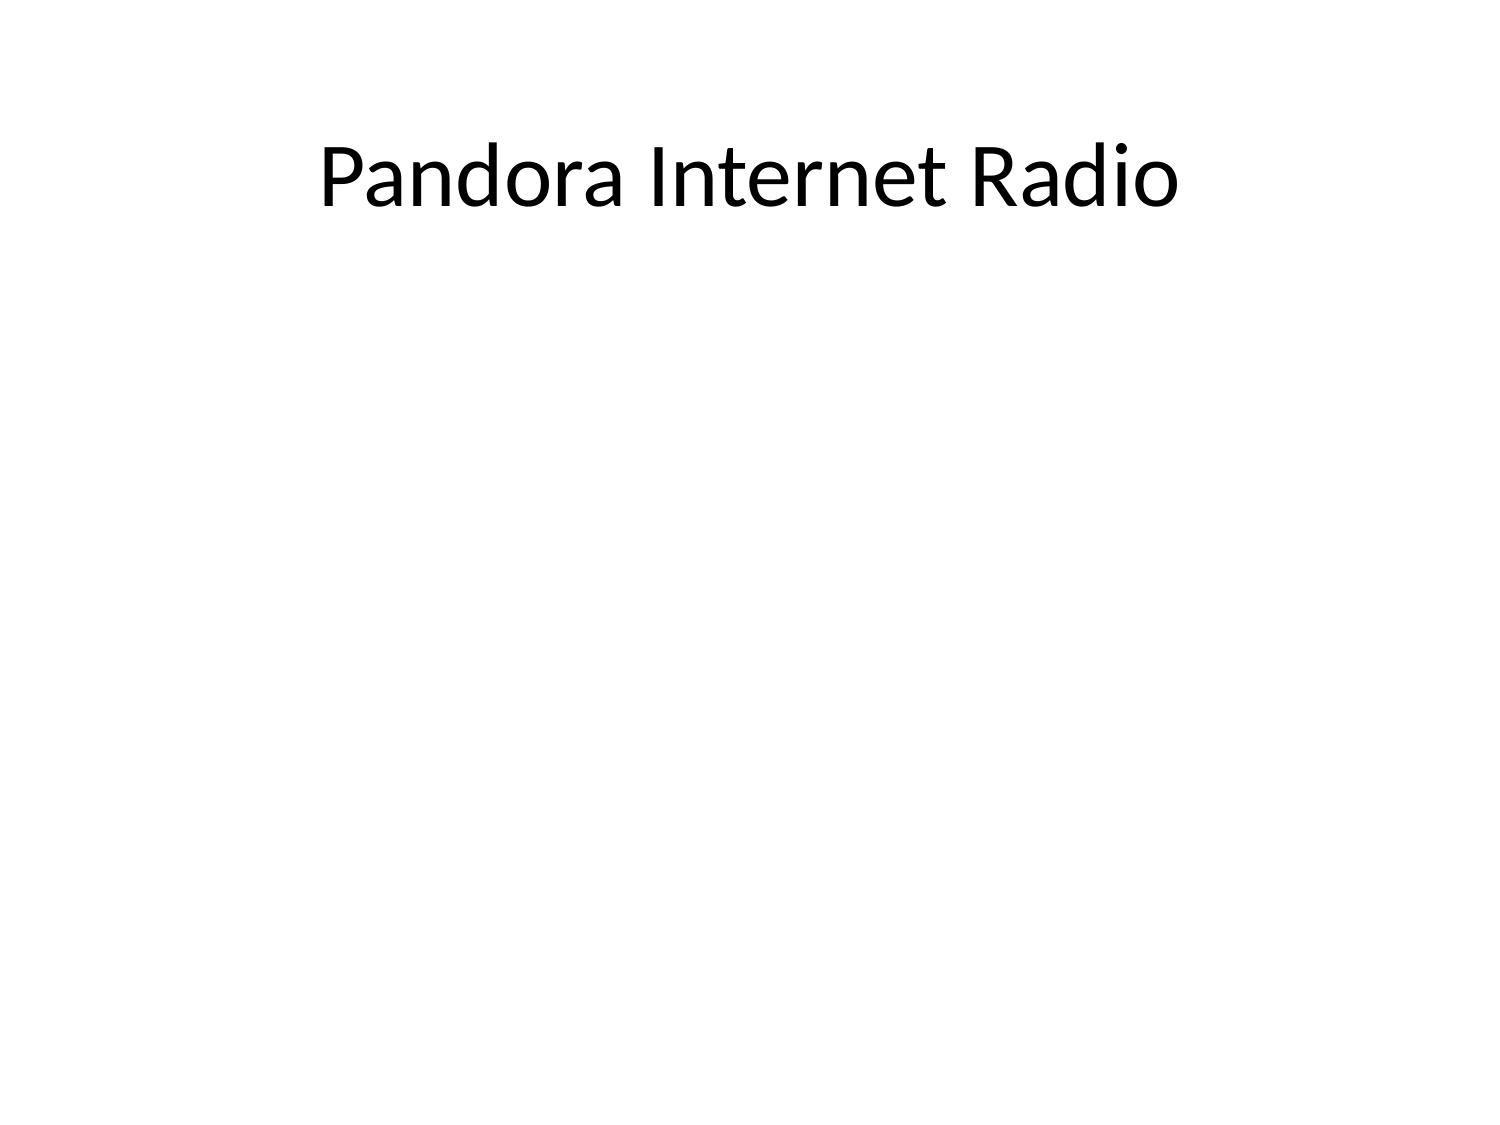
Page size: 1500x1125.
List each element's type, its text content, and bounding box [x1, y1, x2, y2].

title Pandora Internet Radio [75, 45, 1425, 233]
